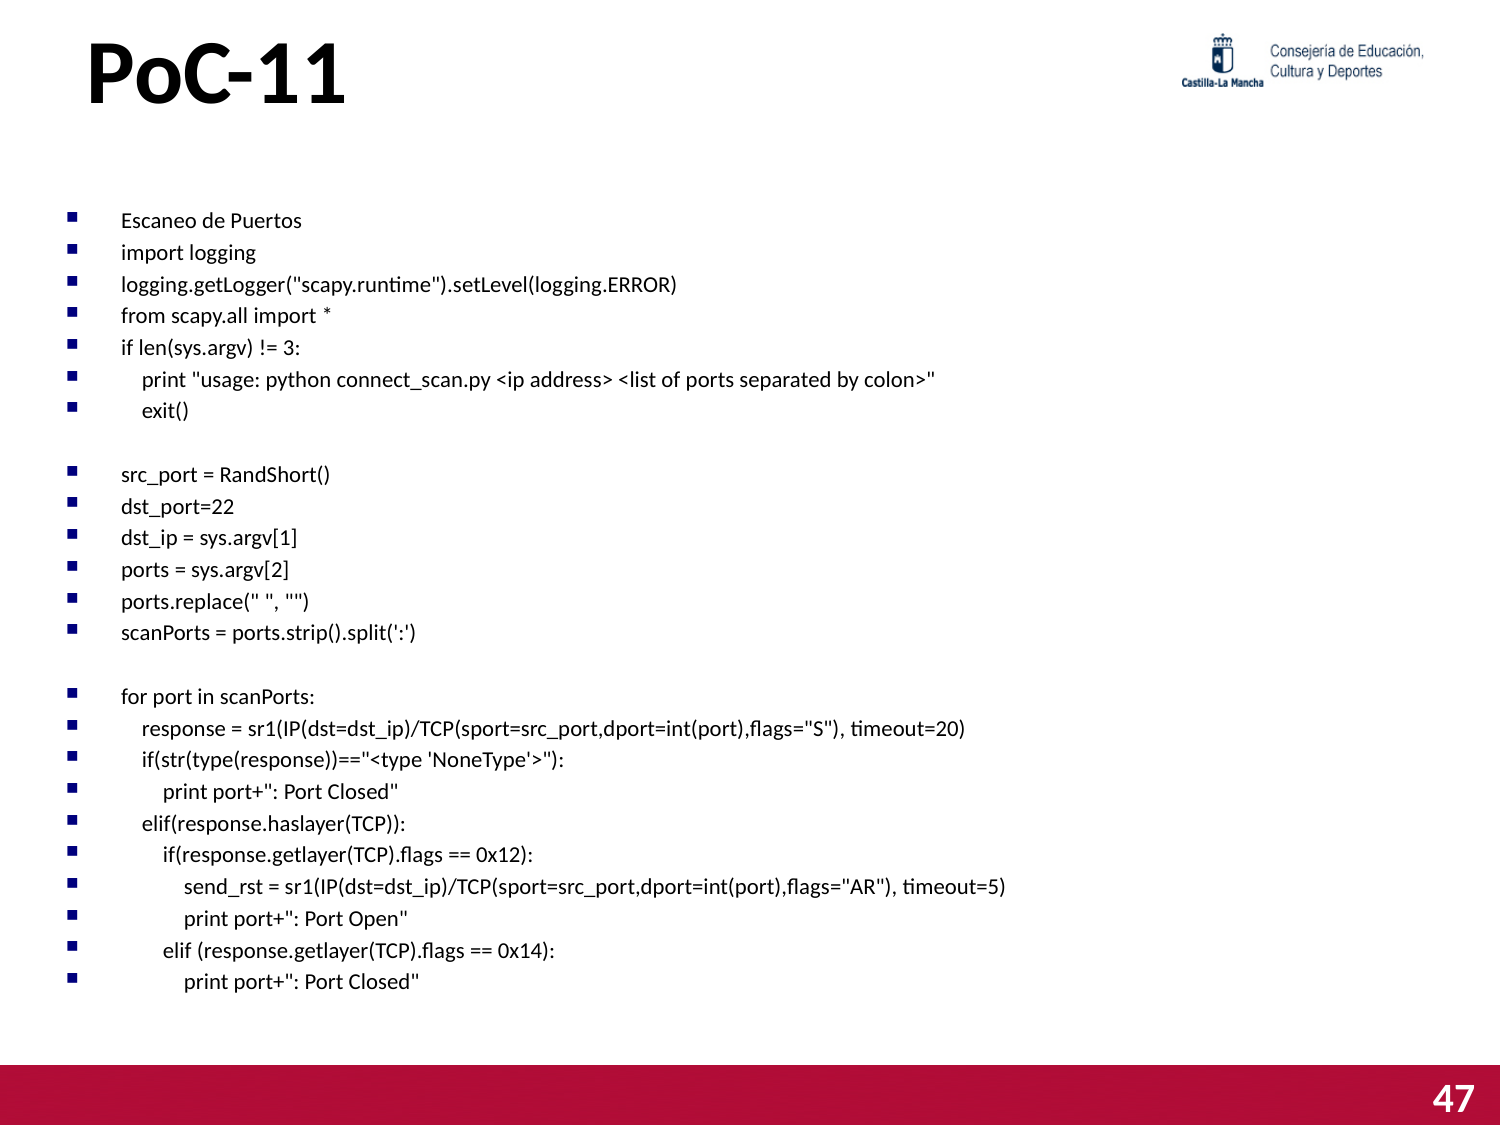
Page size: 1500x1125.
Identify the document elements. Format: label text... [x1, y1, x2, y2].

picture [0, 1065, 1500, 1125]
title PoC-11 [75, 6, 1425, 197]
list Escaneo de Puertos import logging logging.getLogger("scapy.runtime").setLevel(logging.ERROR) from scapy.all import * if len(sys.argv) != 3: print "usage: python connect_scan.py <ip address> <list of ports separated by colon>" exit() src_port = RandShort() dst_port=22 dst_ip = sys.argv[1] ports = sys.argv[2] ports.replace(" ", "") scanPorts = ports.strip().split(':') for port in scanPorts: response = sr1(IP(dst=dst_ip)/TCP(sport=src_port,dport=int(port),flags="S"), timeout=20) if(str(type(response))=="<type 'NoneType'>"): print port+": Port Closed" elif(response.haslayer(TCP)): if(response.getlayer(TCP).flags == 0x12): send_rst = sr1(IP(dst=dst_ip)/TCP(sport=src_port,dport=int(port),flags="AR"), timeout=5) print port+": Port Open" elif (response.getlayer(TCP).flags == 0x14): print port+": Port Closed" [51, 198, 1395, 1018]
